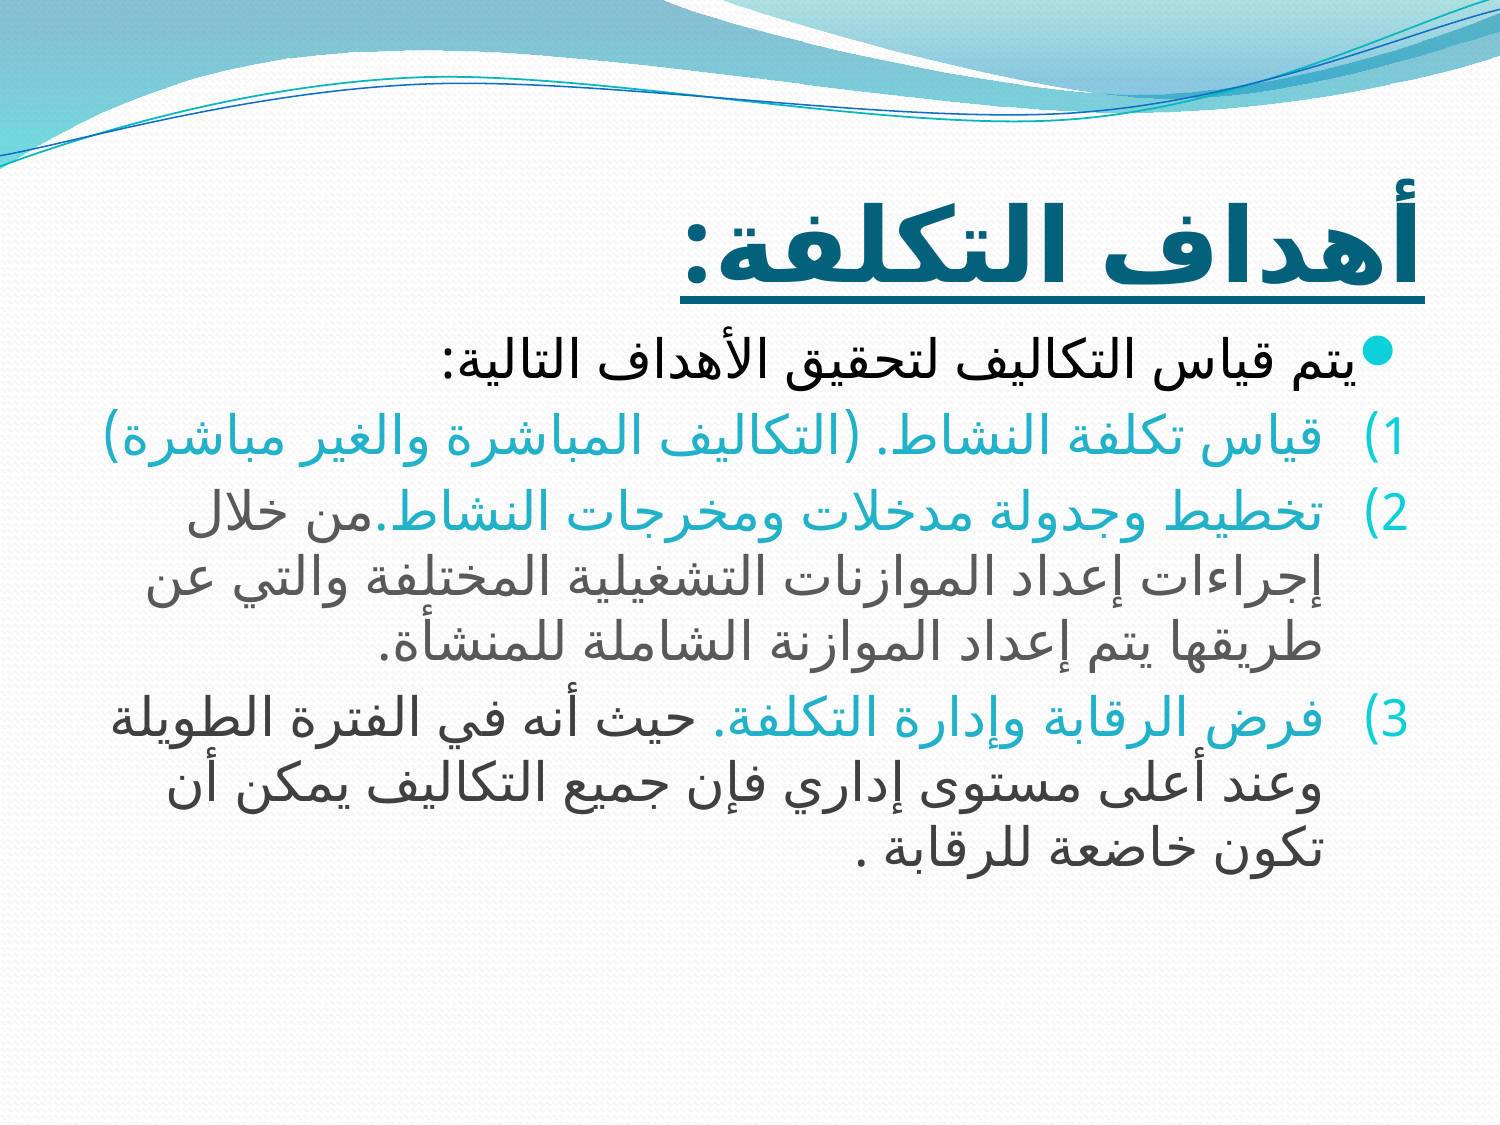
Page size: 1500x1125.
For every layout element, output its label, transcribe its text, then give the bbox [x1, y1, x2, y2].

title أهداف التكلفة: [75, 115, 1425, 303]
list يتم قياس التكاليف لتحقيق الأهداف التالية: قياس تكلفة النشاط. (التكاليف المباشرة والغير مباشرة) تخطيط وجدولة مدخلات ومخرجات النشاط.من خلال إجراءات إعداد الموازنات التشغيلية المختلفة والتي عن طريقها يتم إعداد الموازنة الشاملة للمنشأة. فرض الرقابة وإدارة التكلفة. حيث أنه في الفترة الطويلة وعند أعلى مستوى إداري فإن جميع التكاليف يمكن أن تكون خاضعة للرقابة . [75, 317, 1425, 1038]
